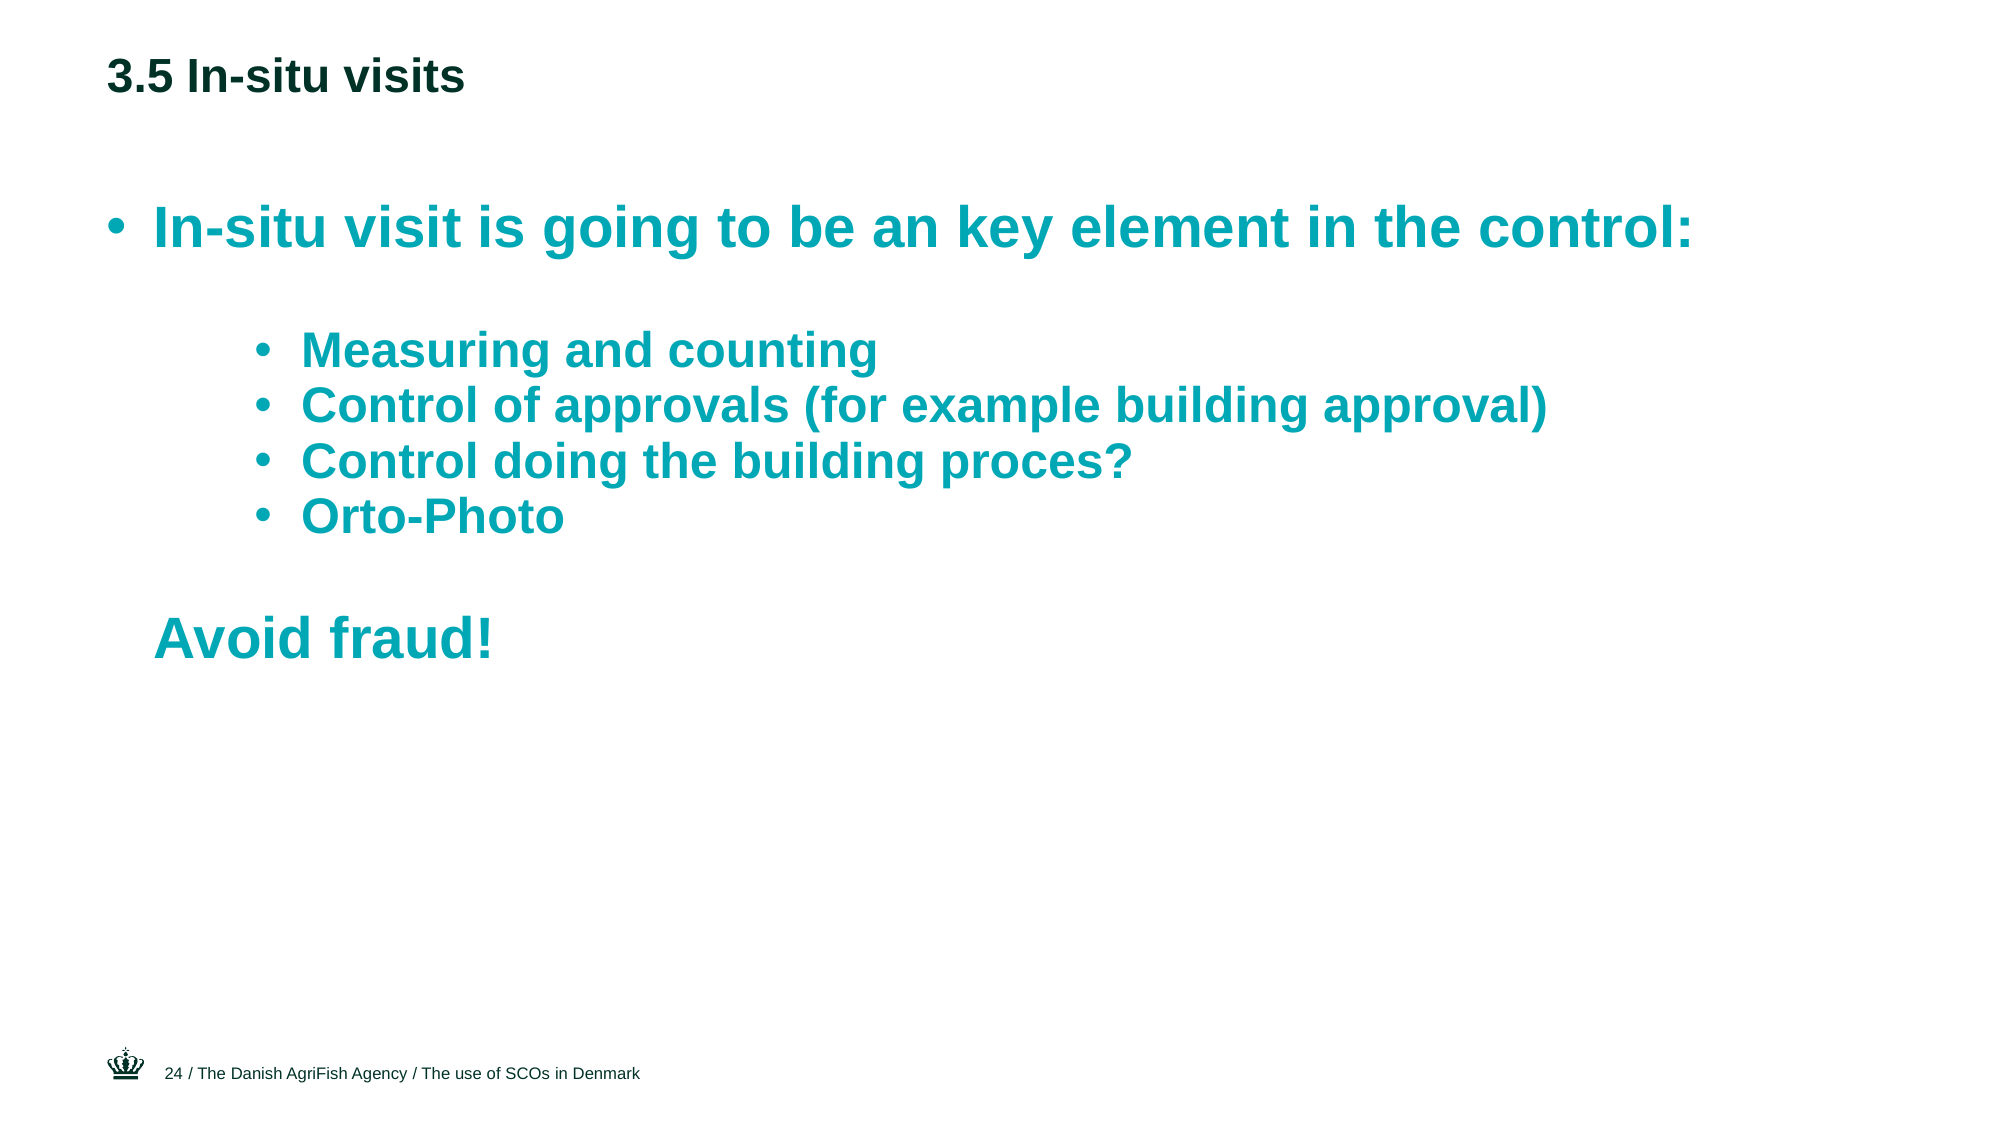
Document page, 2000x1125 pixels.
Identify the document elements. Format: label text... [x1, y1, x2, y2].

title 3.5 In-situ visits [106, 51, 1893, 128]
slide_number 24 [134, 1049, 184, 1083]
list In-situ visit is going to be an key element in the control: Measuring and counting Control of approvals (for example building approval) Control doing the building proces? Orto-Photo Avoid fraud! [106, 196, 1893, 998]
footer / The Danish AgriFish Agency / The use of SCOs in Denmark [188, 1049, 1116, 1083]
